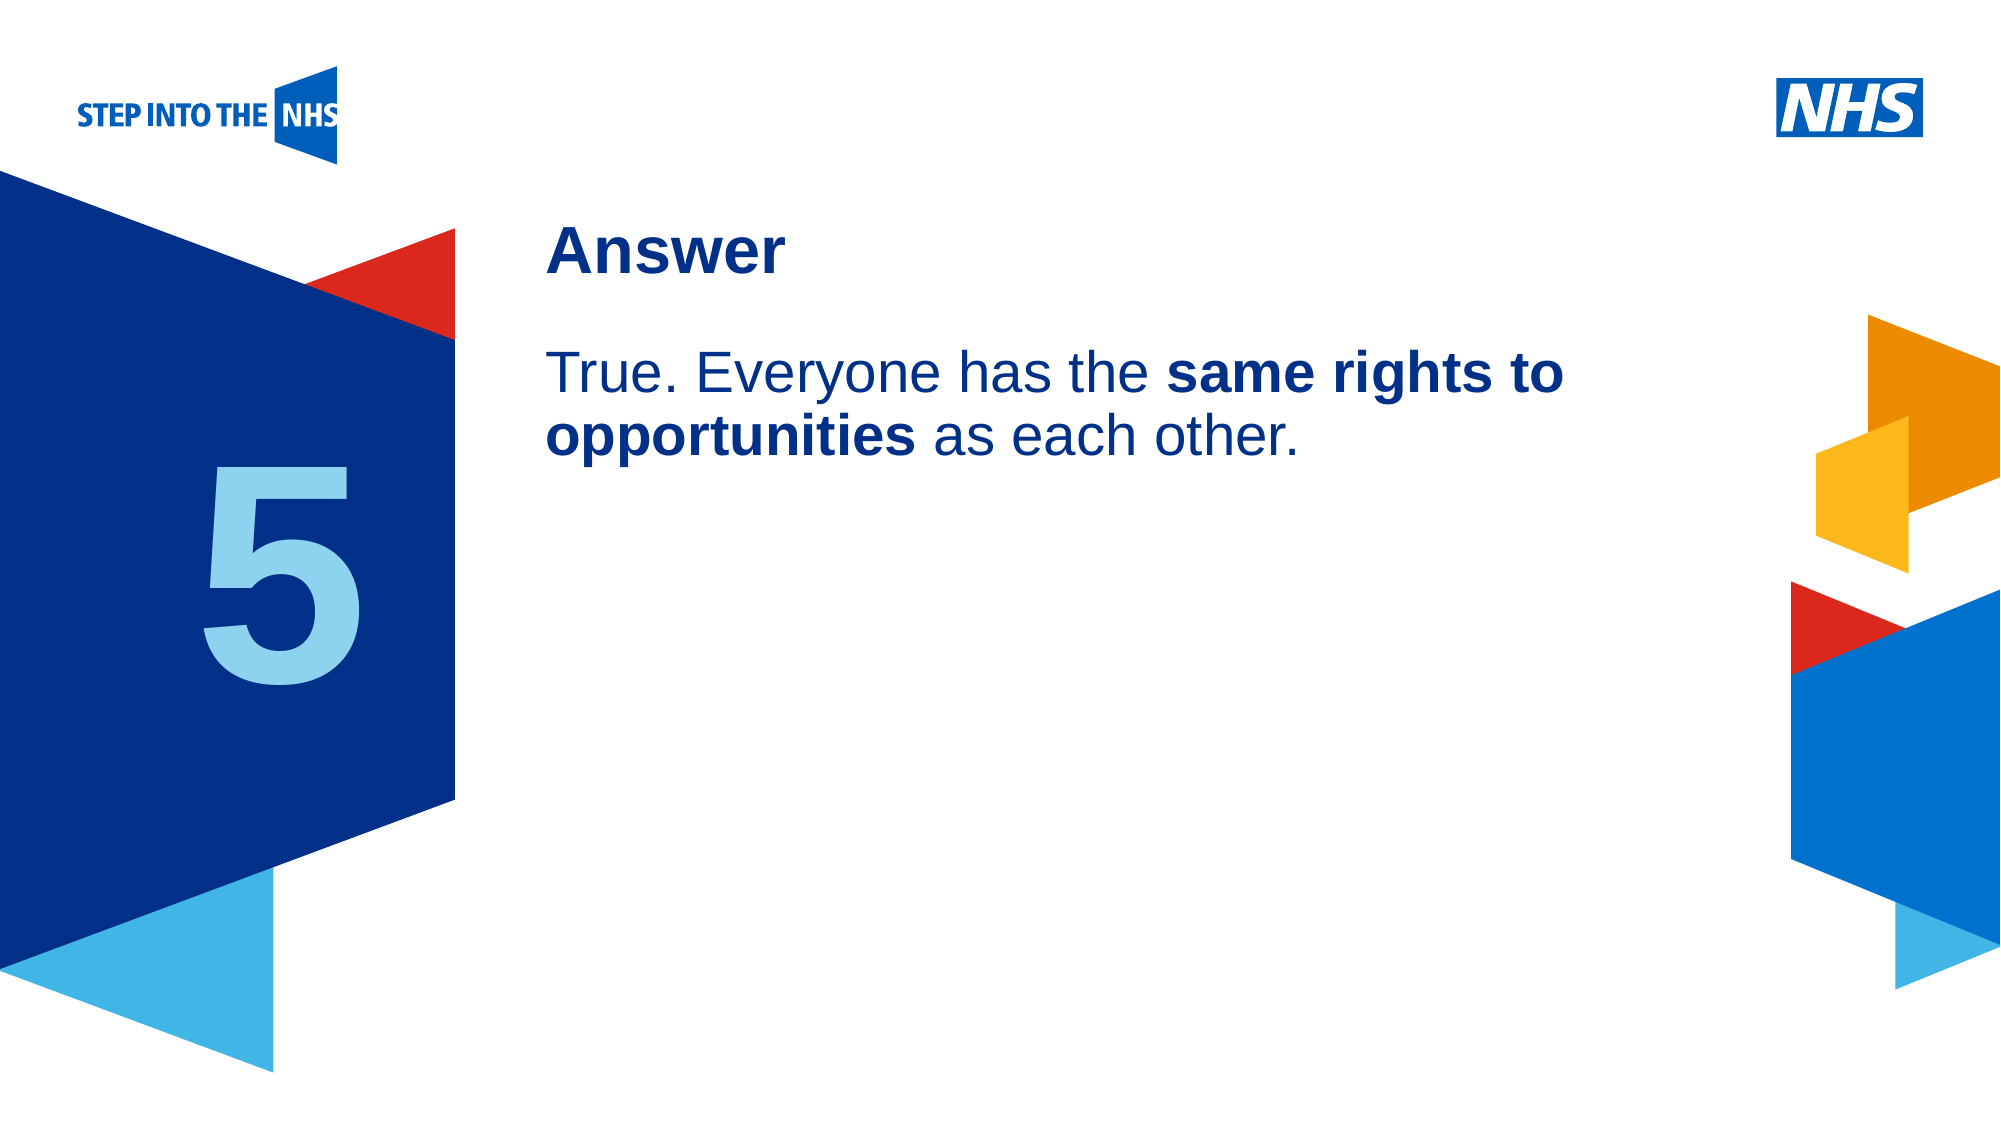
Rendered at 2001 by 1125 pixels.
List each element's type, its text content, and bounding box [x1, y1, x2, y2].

text_box True. Everyone has the same rights to opportunities as each other. [545, 342, 1637, 937]
text_box 5 [194, 412, 401, 713]
title Answer [545, 216, 1812, 307]
